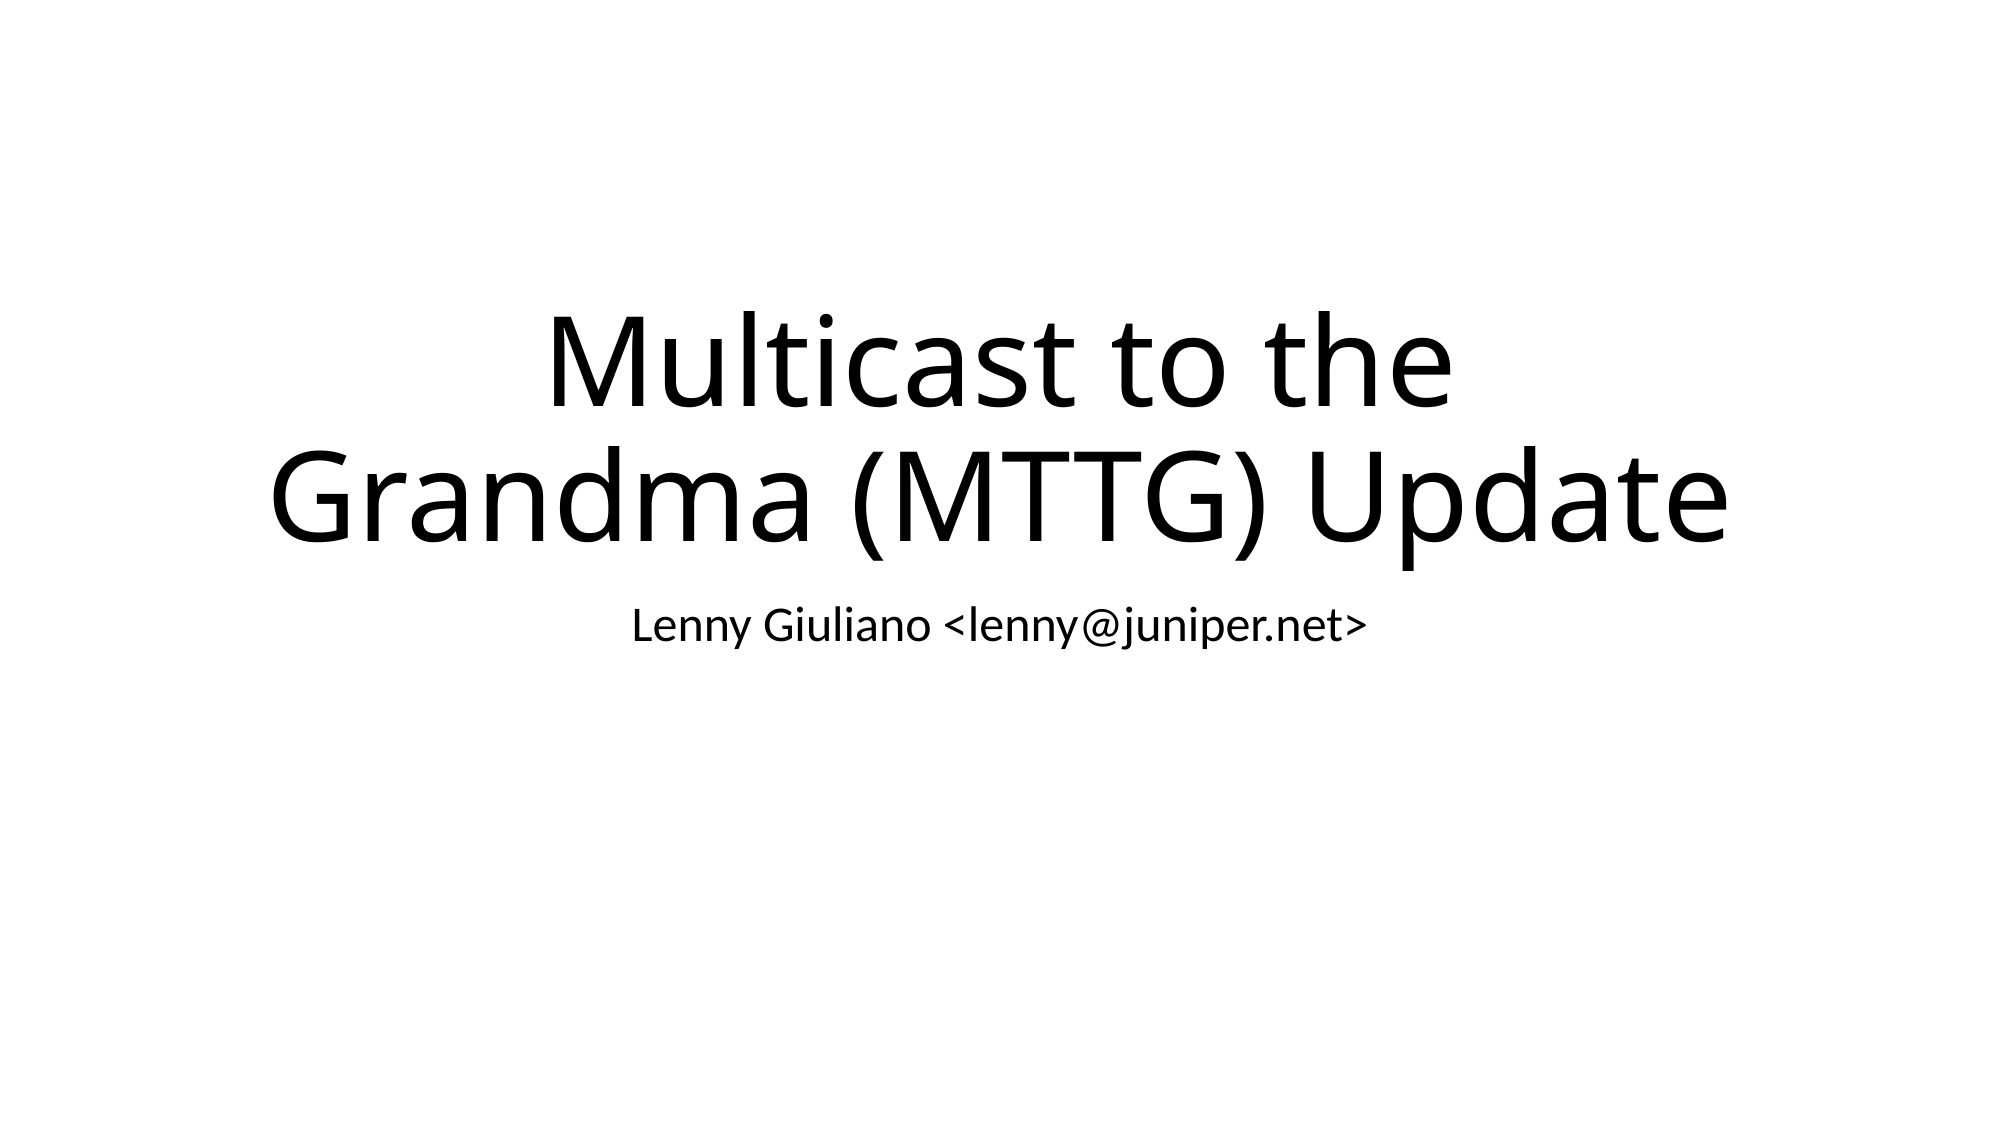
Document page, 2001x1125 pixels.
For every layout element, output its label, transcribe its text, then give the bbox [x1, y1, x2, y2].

title Multicast to the Grandma (MTTG) Update [249, 184, 1750, 576]
subtitle Lenny Giuliano <lenny@juniper.net> [249, 590, 1750, 863]
